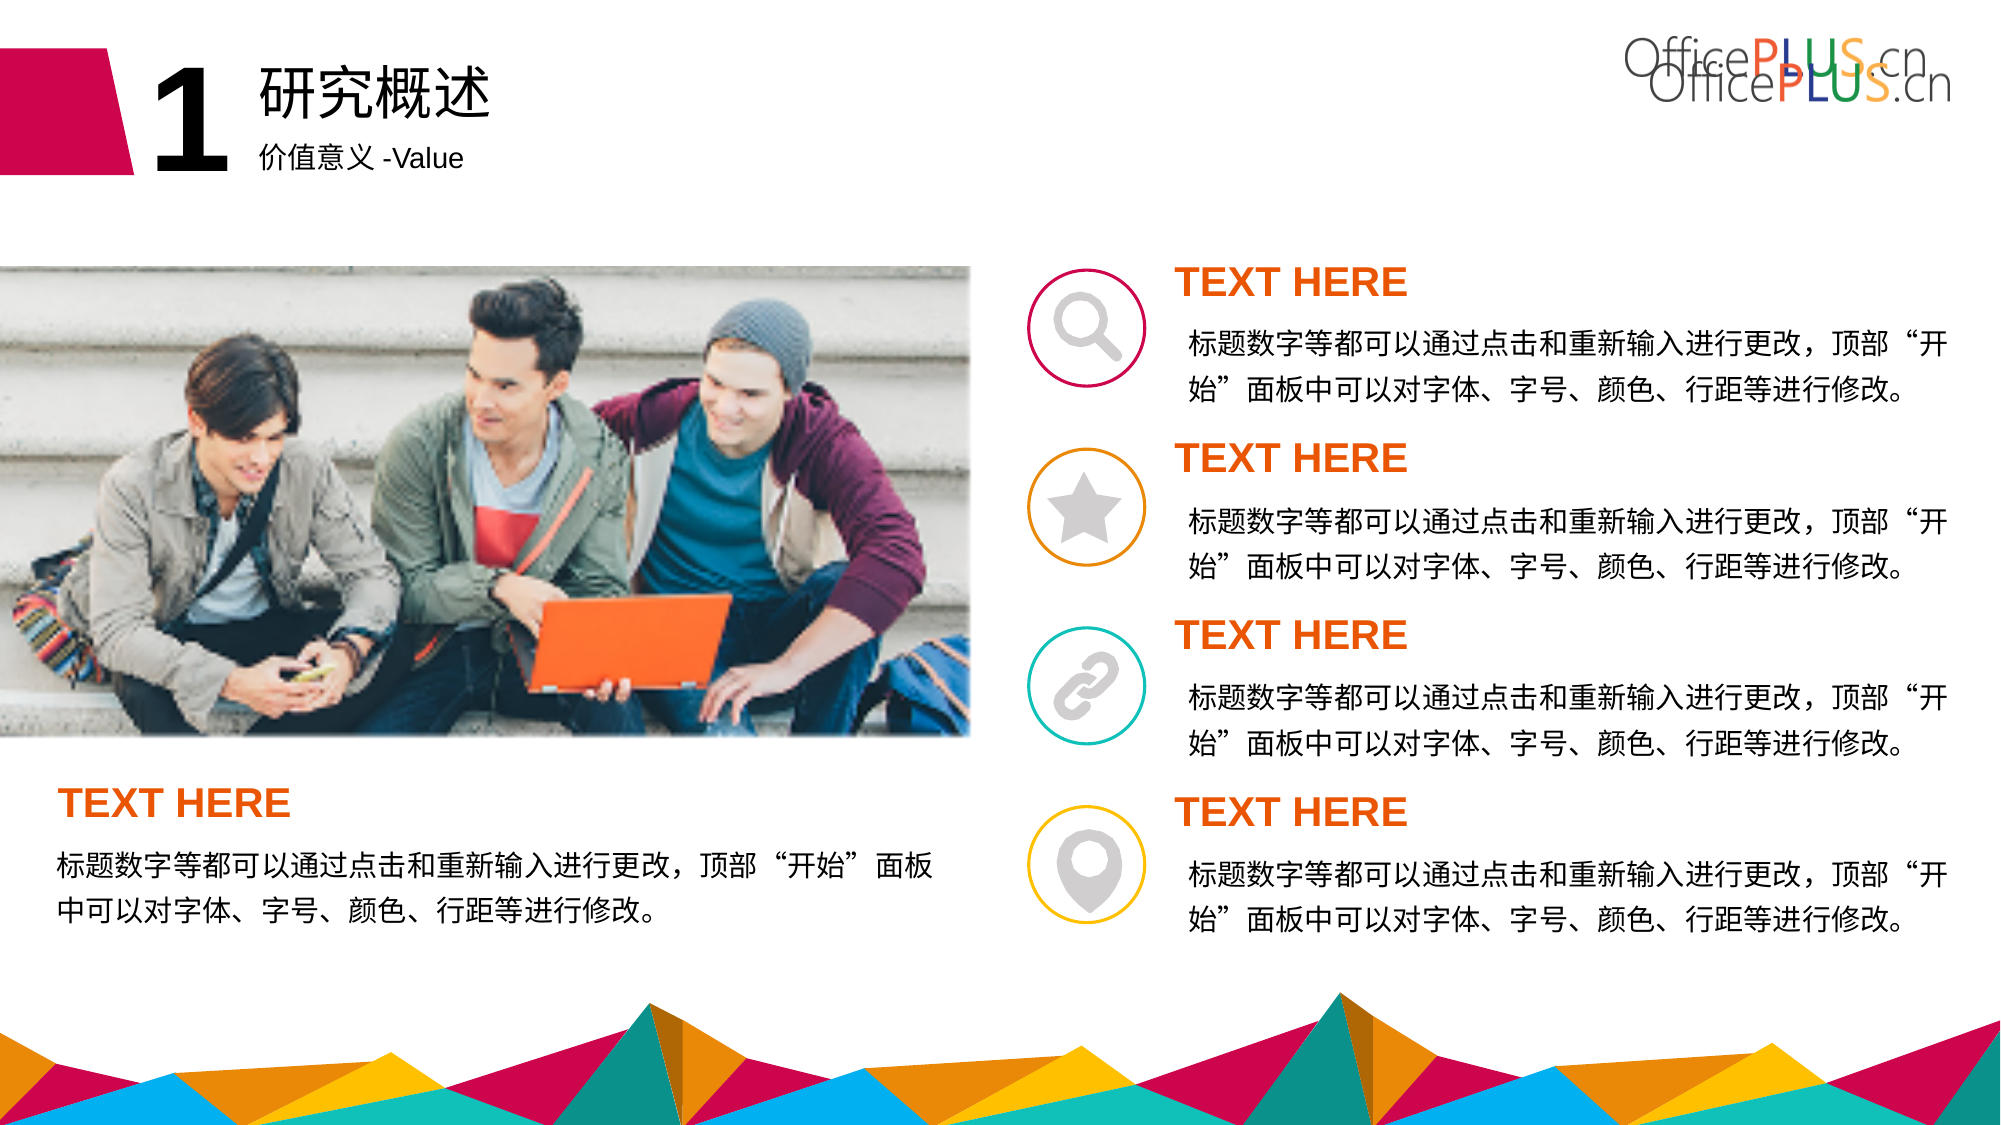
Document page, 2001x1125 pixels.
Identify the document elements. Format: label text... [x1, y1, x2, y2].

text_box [1173, 777, 2000, 946]
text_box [1173, 600, 2000, 769]
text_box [1028, 449, 1145, 566]
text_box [1173, 246, 2000, 416]
text_box 1 [134, 13, 353, 209]
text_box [1028, 270, 1145, 387]
picture [0, 266, 975, 742]
text_box [0, 47, 134, 177]
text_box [1028, 627, 1145, 744]
text_box 价值意义-Value [243, 132, 513, 183]
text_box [1028, 806, 1145, 923]
text_box 研究概述 [243, 48, 513, 132]
picture [1624, 36, 1950, 102]
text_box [41, 767, 975, 937]
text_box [1173, 423, 2000, 593]
